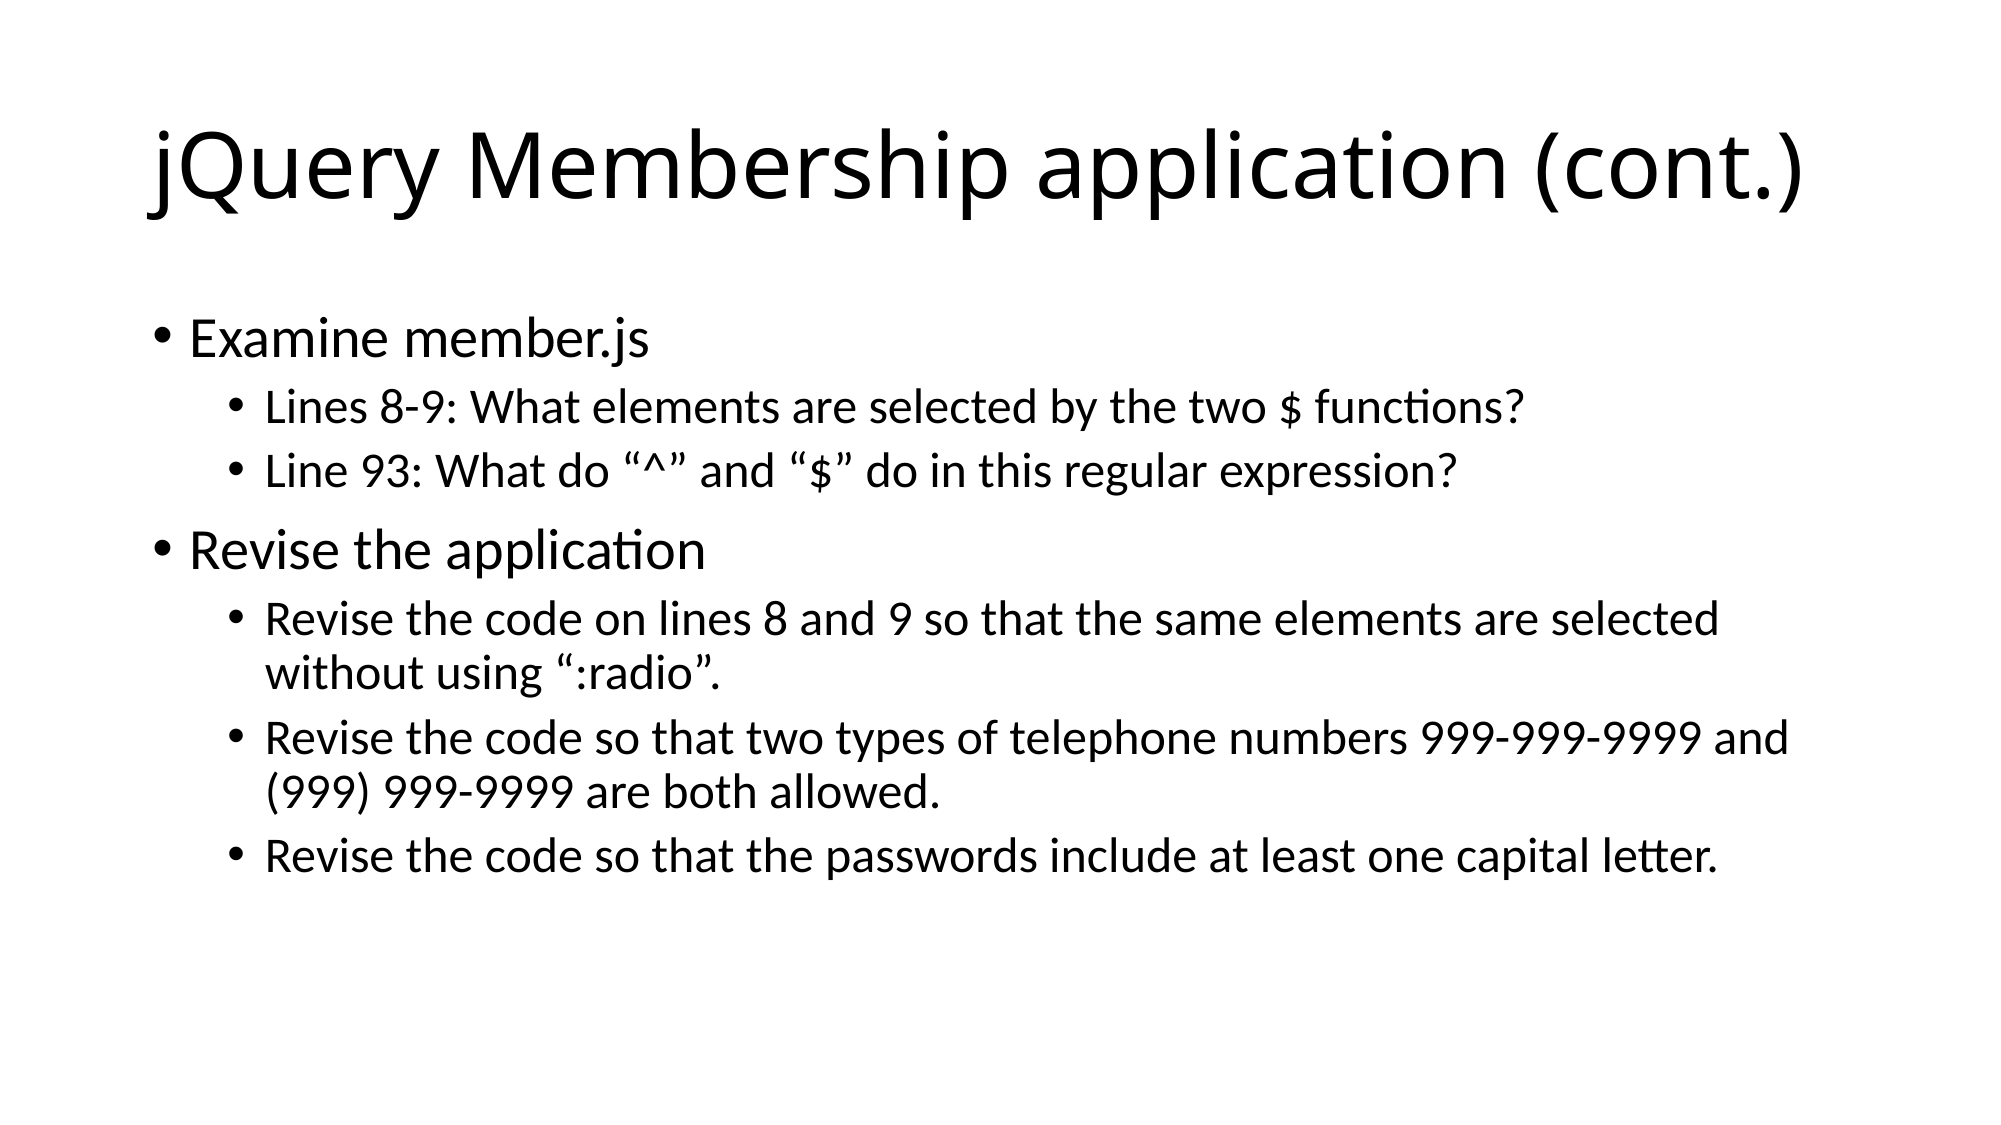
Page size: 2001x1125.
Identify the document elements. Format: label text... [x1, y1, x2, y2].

title jQuery Membership application (cont.) [137, 59, 1863, 278]
list Examine member.js Lines 8-9: What elements are selected by the two $ functions? Line 93: What do “^” and “$” do in this regular expression? Revise the application Revise the code on lines 8 and 9 so that the same elements are selected without using “:radio”. Revise the code so that two types of telephone numbers 999-999-9999 and (999) 999-9999 are both allowed. Revise the code so that the passwords include at least one capital letter. [137, 299, 1863, 1085]
